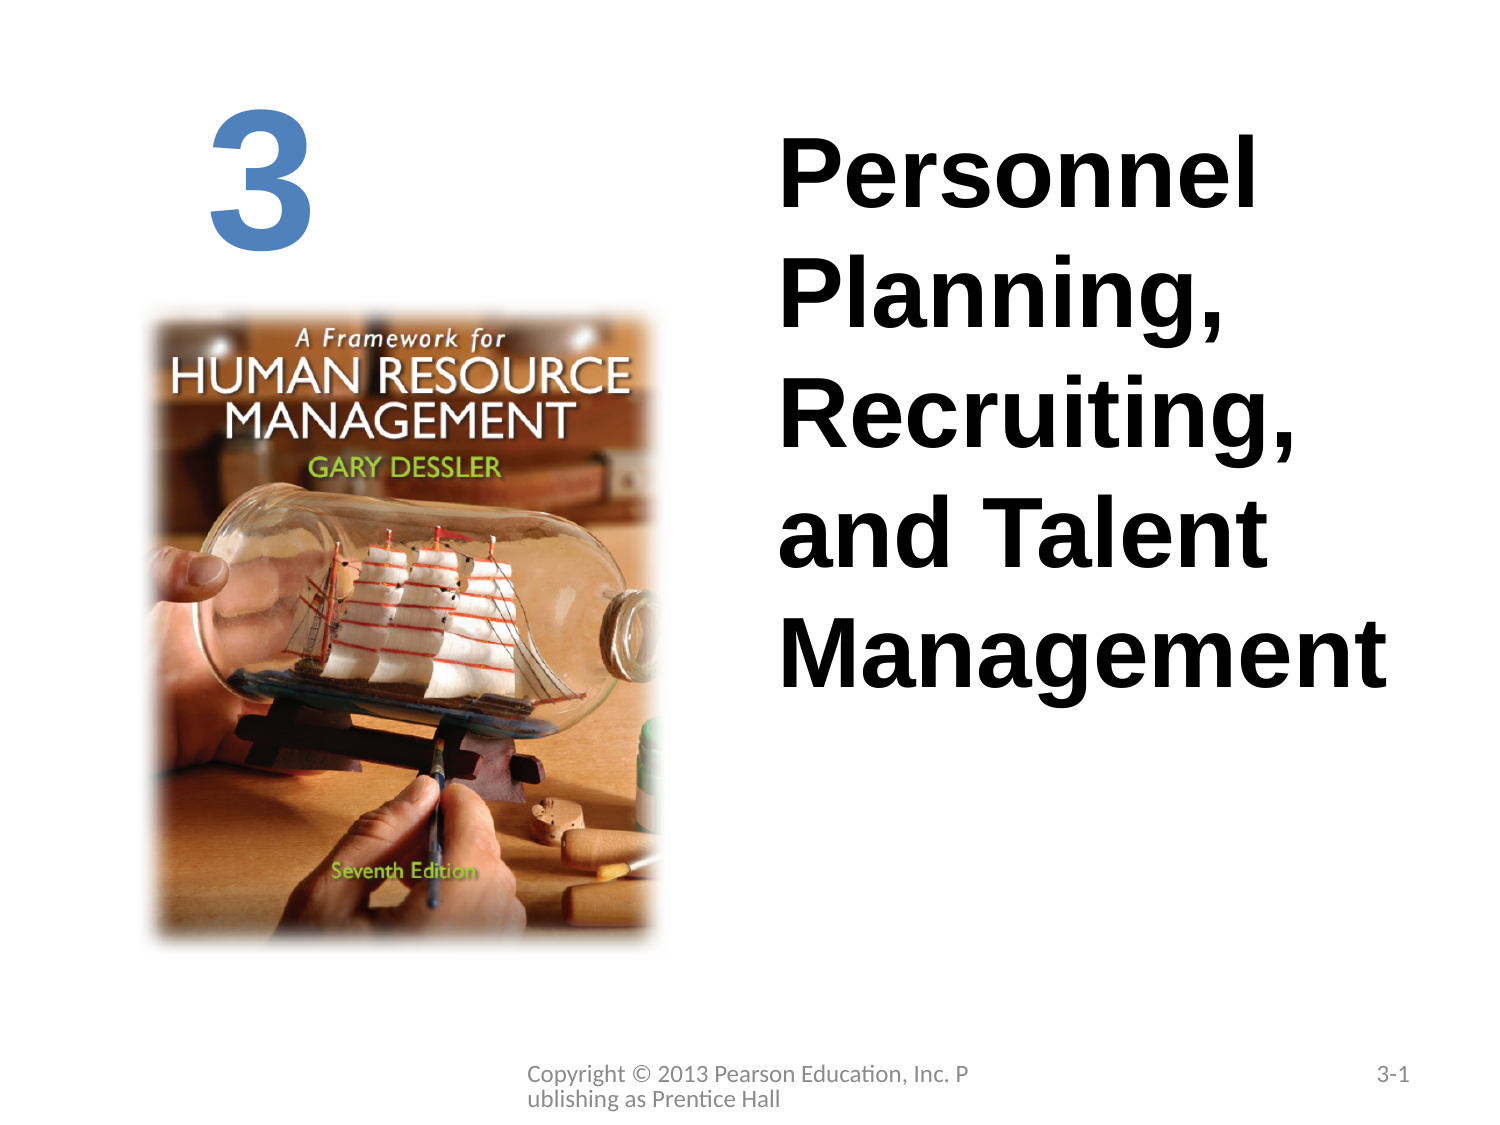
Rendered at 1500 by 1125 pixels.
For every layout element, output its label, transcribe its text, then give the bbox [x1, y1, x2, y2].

footer Copyright © 2013 Pearson Education, Inc. Publishing as Prentice Hall [512, 1042, 988, 1103]
picture [137, 299, 667, 957]
slide_number 3-1 [1074, 1042, 1425, 1103]
text_box Personnel Planning, Recruiting, and Talent Management [762, 99, 1450, 715]
text_box 3 [149, 42, 375, 298]
